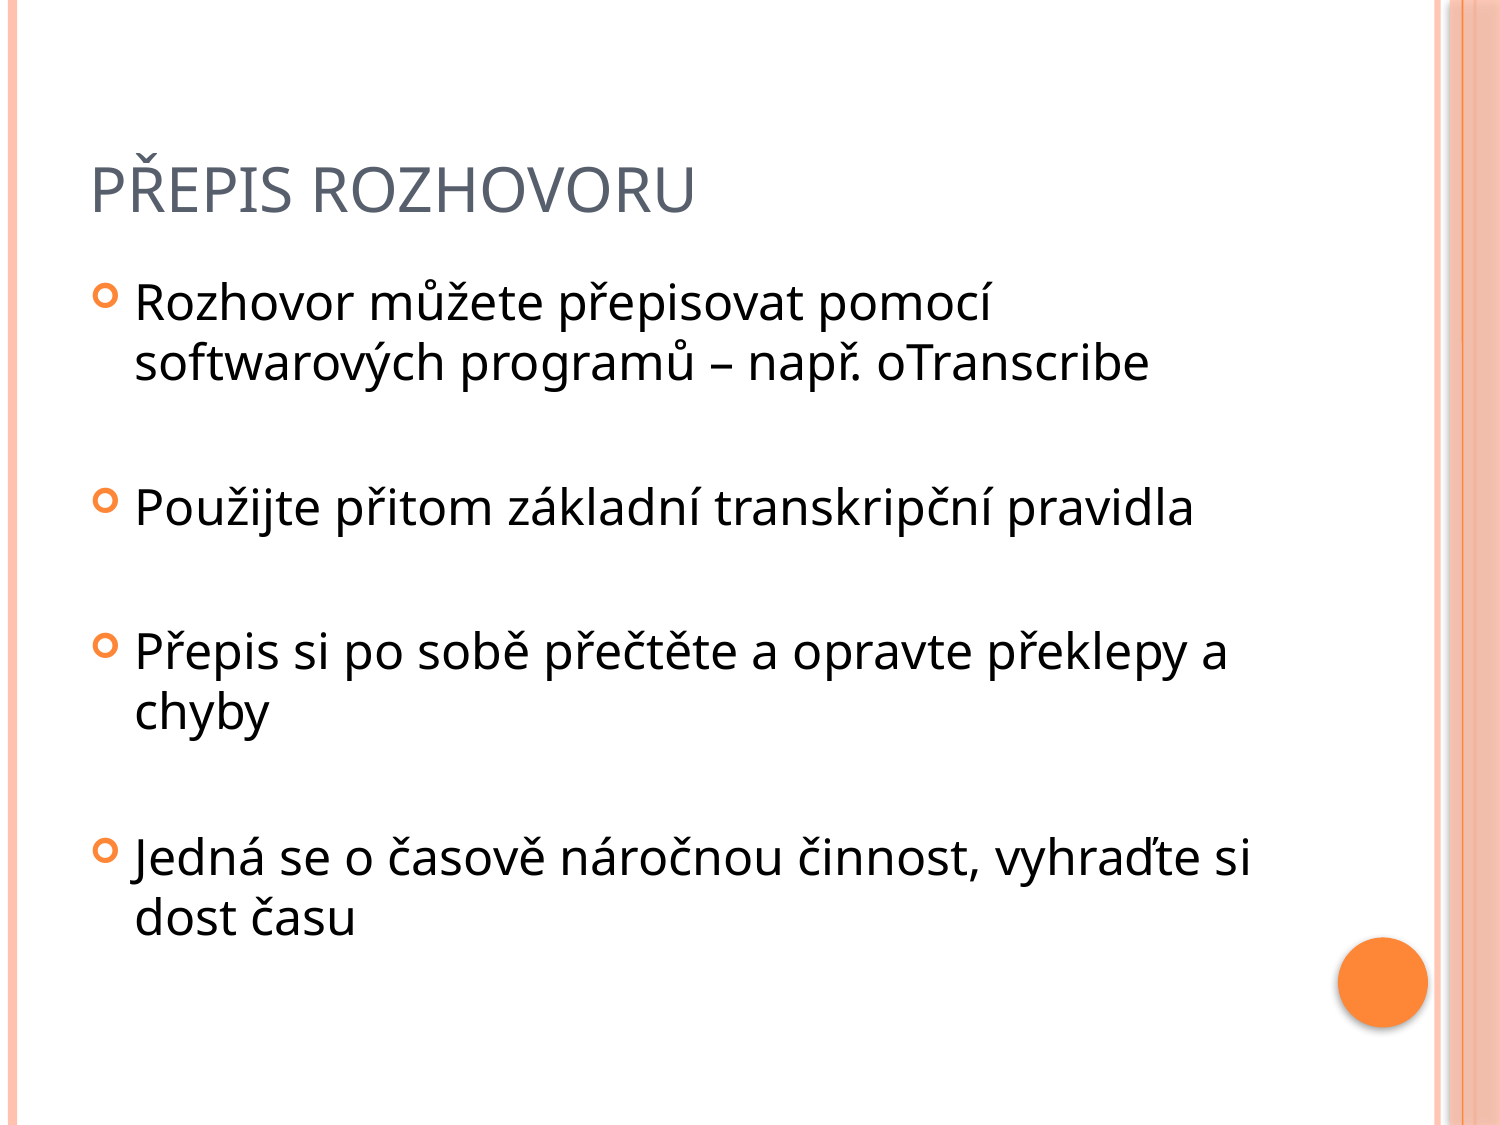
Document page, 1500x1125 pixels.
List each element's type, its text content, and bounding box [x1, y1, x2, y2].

list Rozhovor můžete přepisovat pomocí softwarových programů – např. oTranscribe Použijte přitom základní transkripční pravidla Přepis si po sobě přečtěte a opravte překlepy a chyby Jedná se o časově náročnou činnost, vyhraďte si dost času [75, 262, 1300, 1062]
title Přepis rozhovoru [75, 45, 1300, 233]
